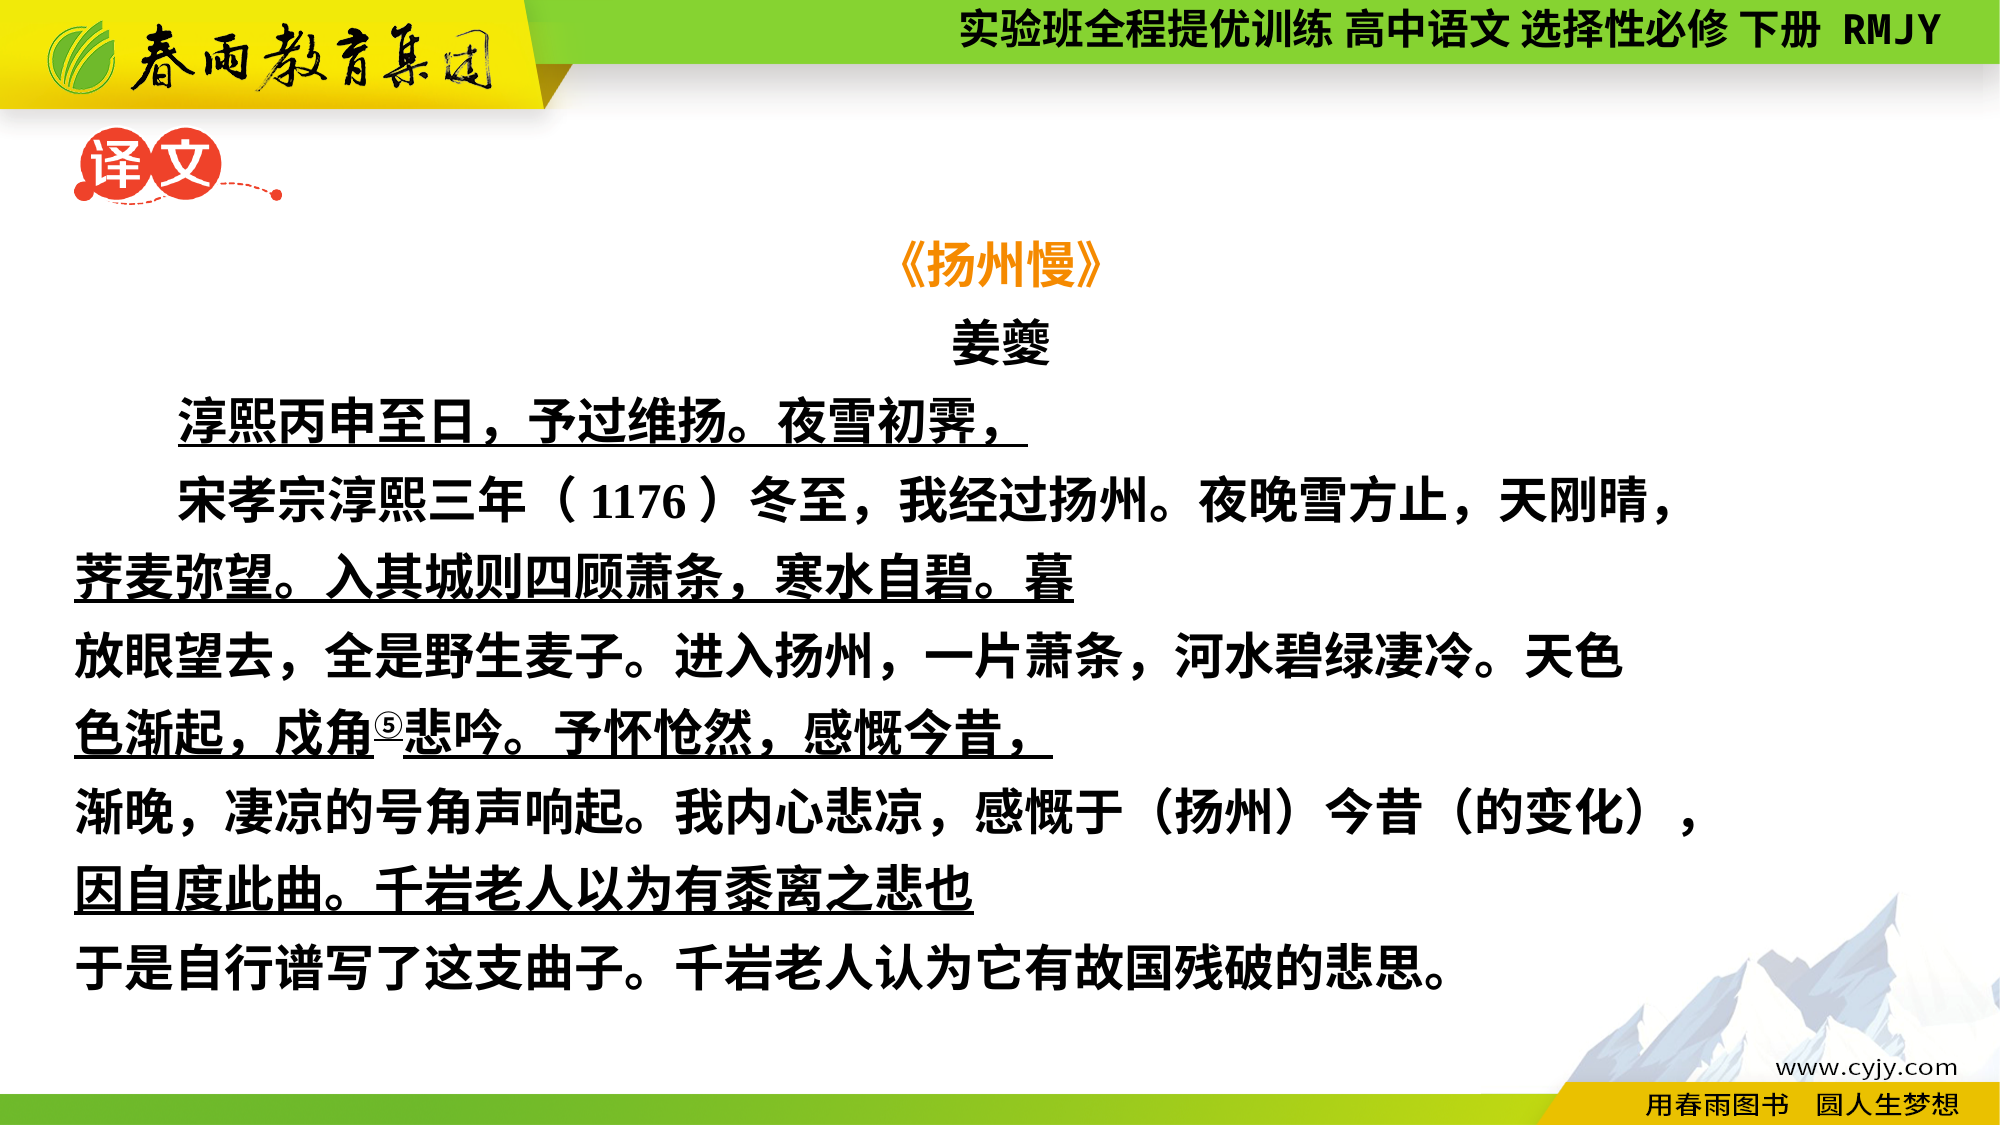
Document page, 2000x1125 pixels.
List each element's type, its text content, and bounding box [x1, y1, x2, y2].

picture [0, 0, 2000, 1125]
text_box 宋孝宗淳熙三年（1176）冬至，我经过扬州。夜晚雪方止，天刚晴， 放眼望去，全是野生麦子。进入扬州，一片萧条，河水碧绿凄冷。天色 渐晚，凄凉的号角声响起。我内心悲凉，感慨于（扬州）今昔（的变化）， 于是自行谱写了这支曲子。千岩老人认为它有故国残破的悲思。 [59, 442, 1944, 1004]
